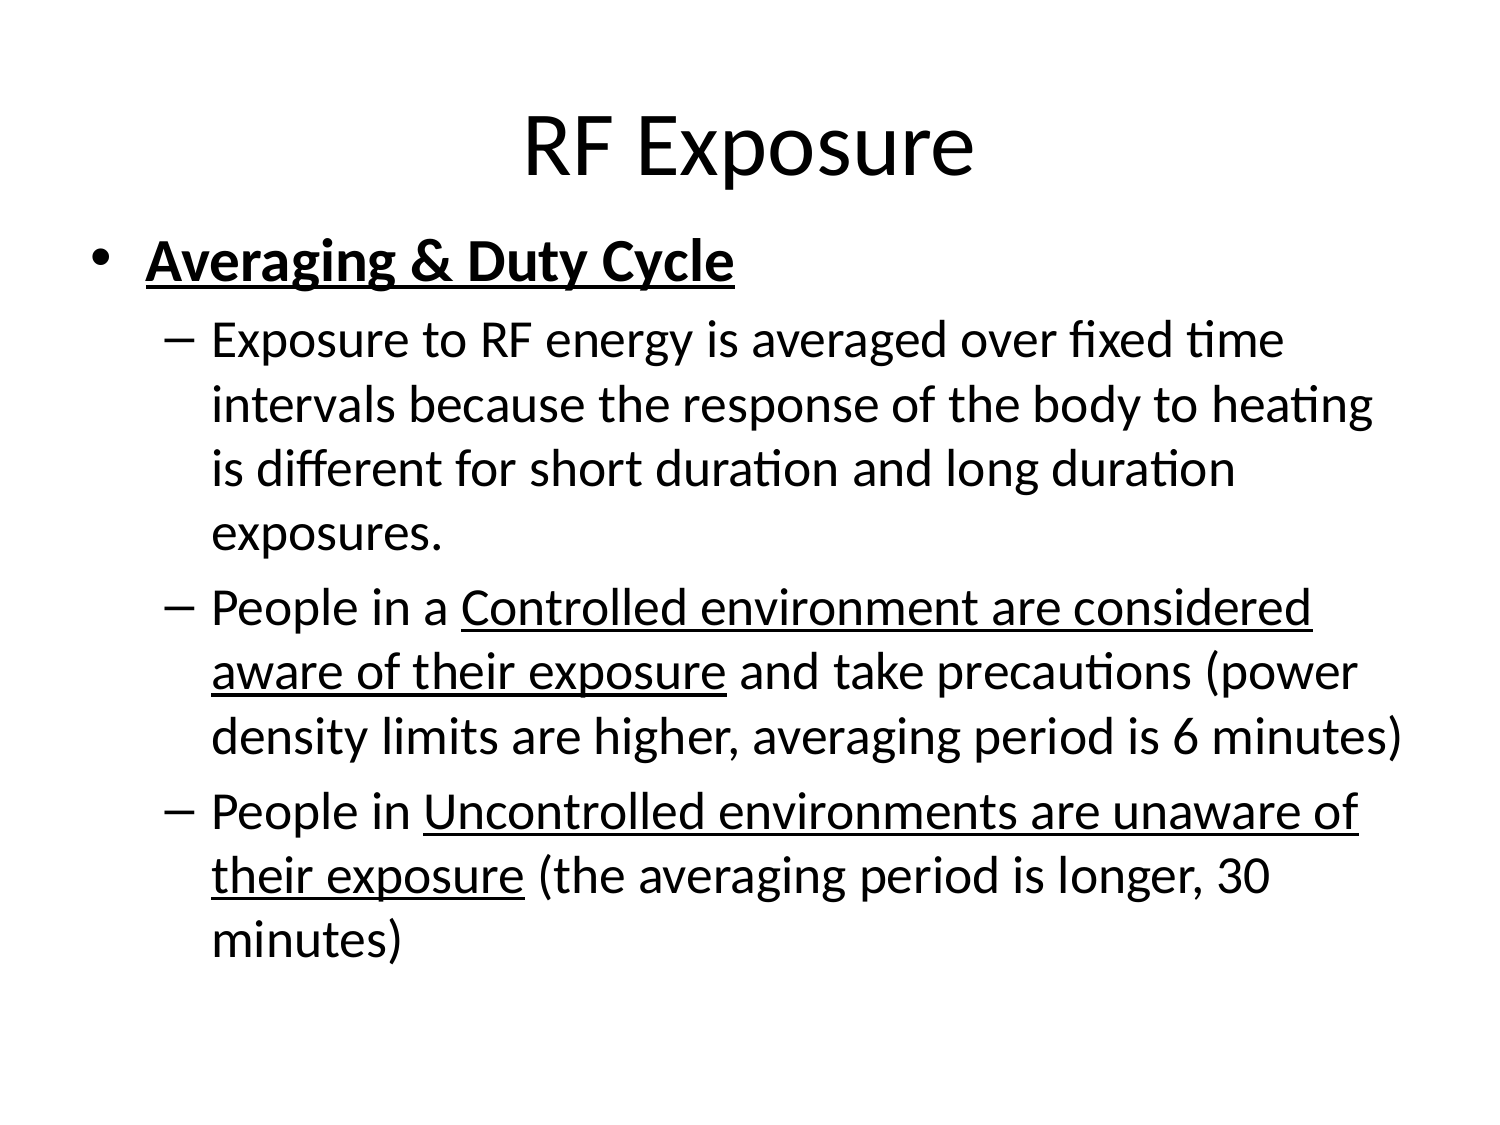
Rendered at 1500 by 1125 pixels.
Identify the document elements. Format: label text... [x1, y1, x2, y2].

list Averaging & Duty Cycle Exposure to RF energy is averaged over fixed time intervals because the response of the body to heating is different for short duration and long duration exposures. People in a Controlled environment are considered aware of their exposure and take precautions (power density limits are higher, averaging period is 6 minutes) People in Uncontrolled environments are unaware of their exposure (the averaging period is longer, 30 minutes) [75, 212, 1425, 1005]
title RF Exposure [75, 45, 1425, 212]
